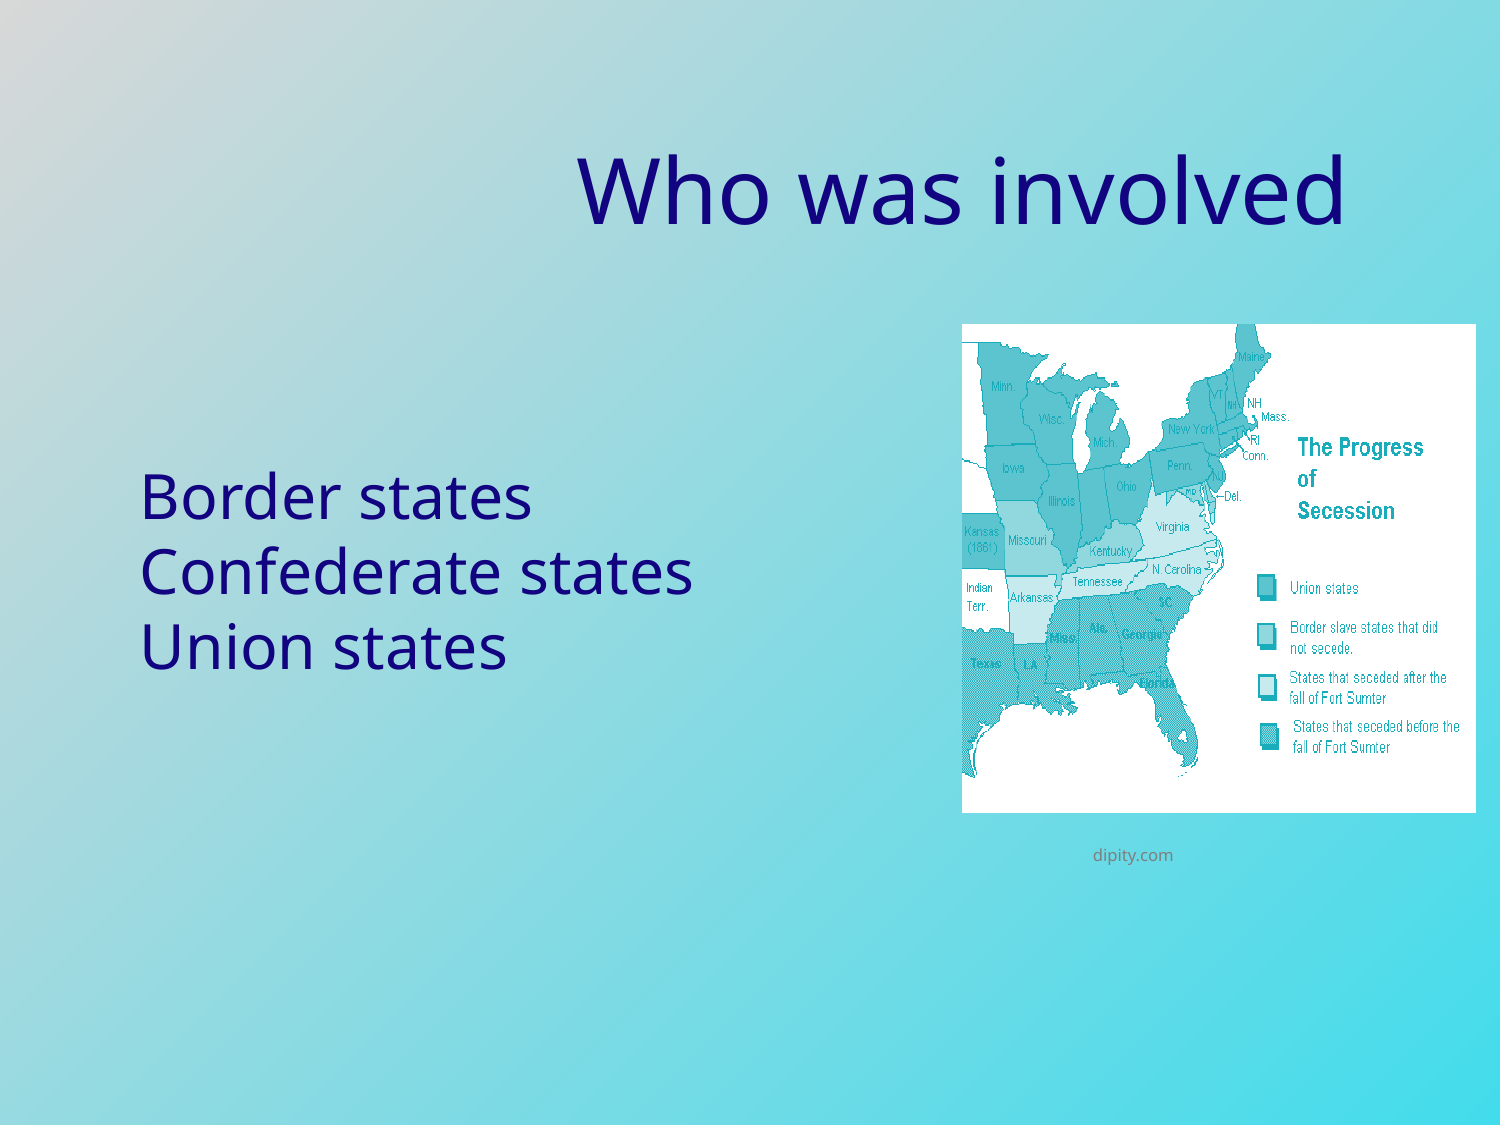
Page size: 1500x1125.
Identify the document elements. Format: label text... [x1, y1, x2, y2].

picture [962, 324, 1476, 813]
text_box dipity.com [1078, 837, 1190, 873]
subtitle Border states Confederate states Union states [125, 450, 952, 738]
title Who was involved [99, 50, 1388, 250]
